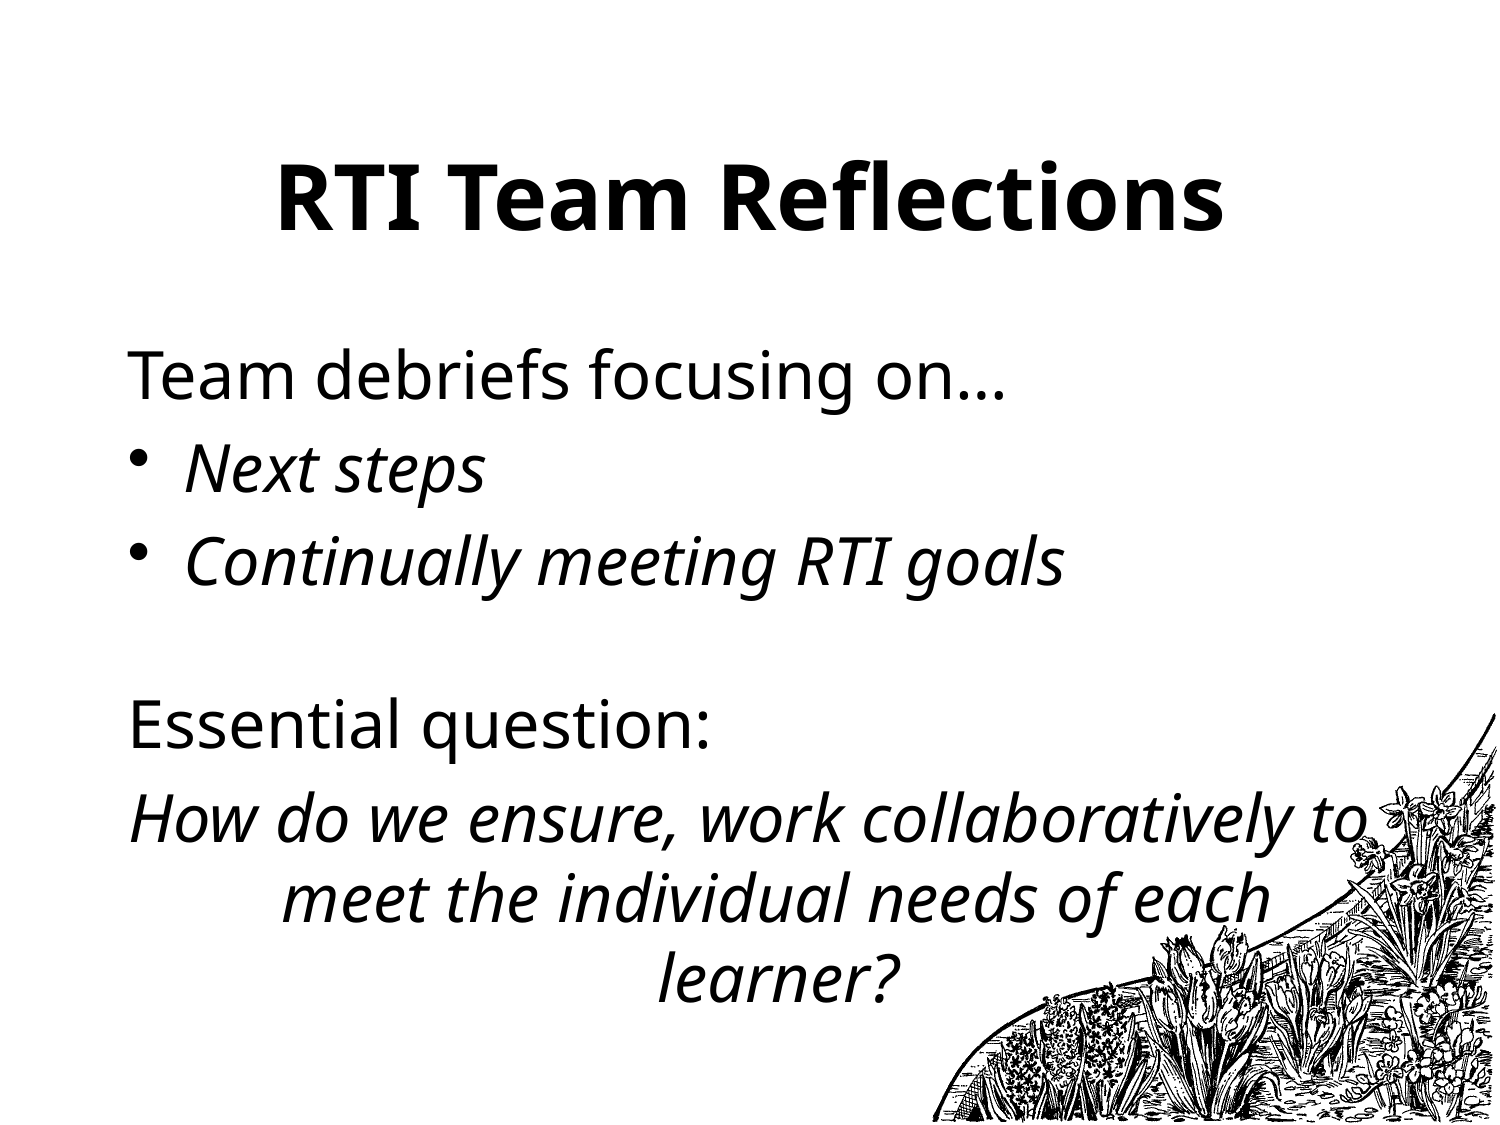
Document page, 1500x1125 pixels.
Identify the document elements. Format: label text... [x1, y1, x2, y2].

picture [930, 711, 1500, 1125]
title RTI Team Reflections [112, 99, 1388, 288]
list Team debriefs focusing on… Next steps Continually meeting RTI goals Essential question: How do we ensure, work collaboratively to meet the individual needs of each learner? [112, 324, 1388, 1001]
